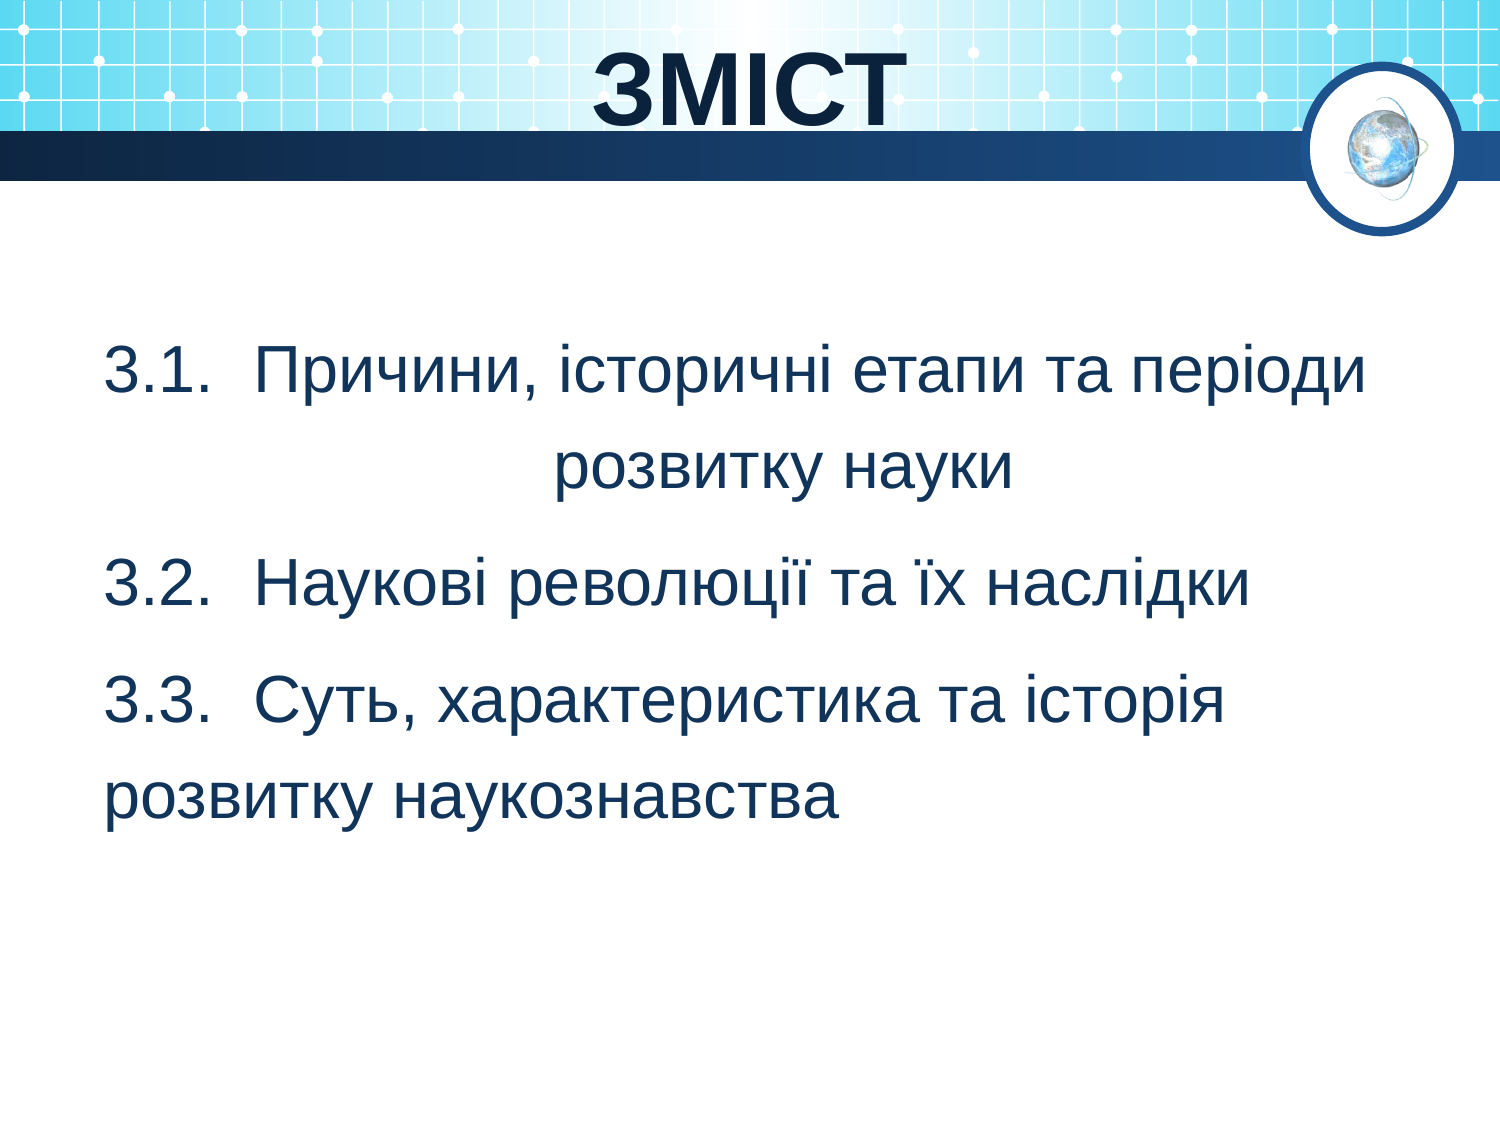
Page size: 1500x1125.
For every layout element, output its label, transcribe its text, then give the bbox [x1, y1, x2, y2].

picture [1310, 99, 1454, 226]
title ЗМІСТ [64, 37, 1436, 130]
list 3.1. Причини, історичні етапи та періоди розвитку науки 3.2. Наукові революції та їх наслідки 3.3. Суть, характеристика та історія розвитку наукознавства [88, 302, 1459, 1012]
